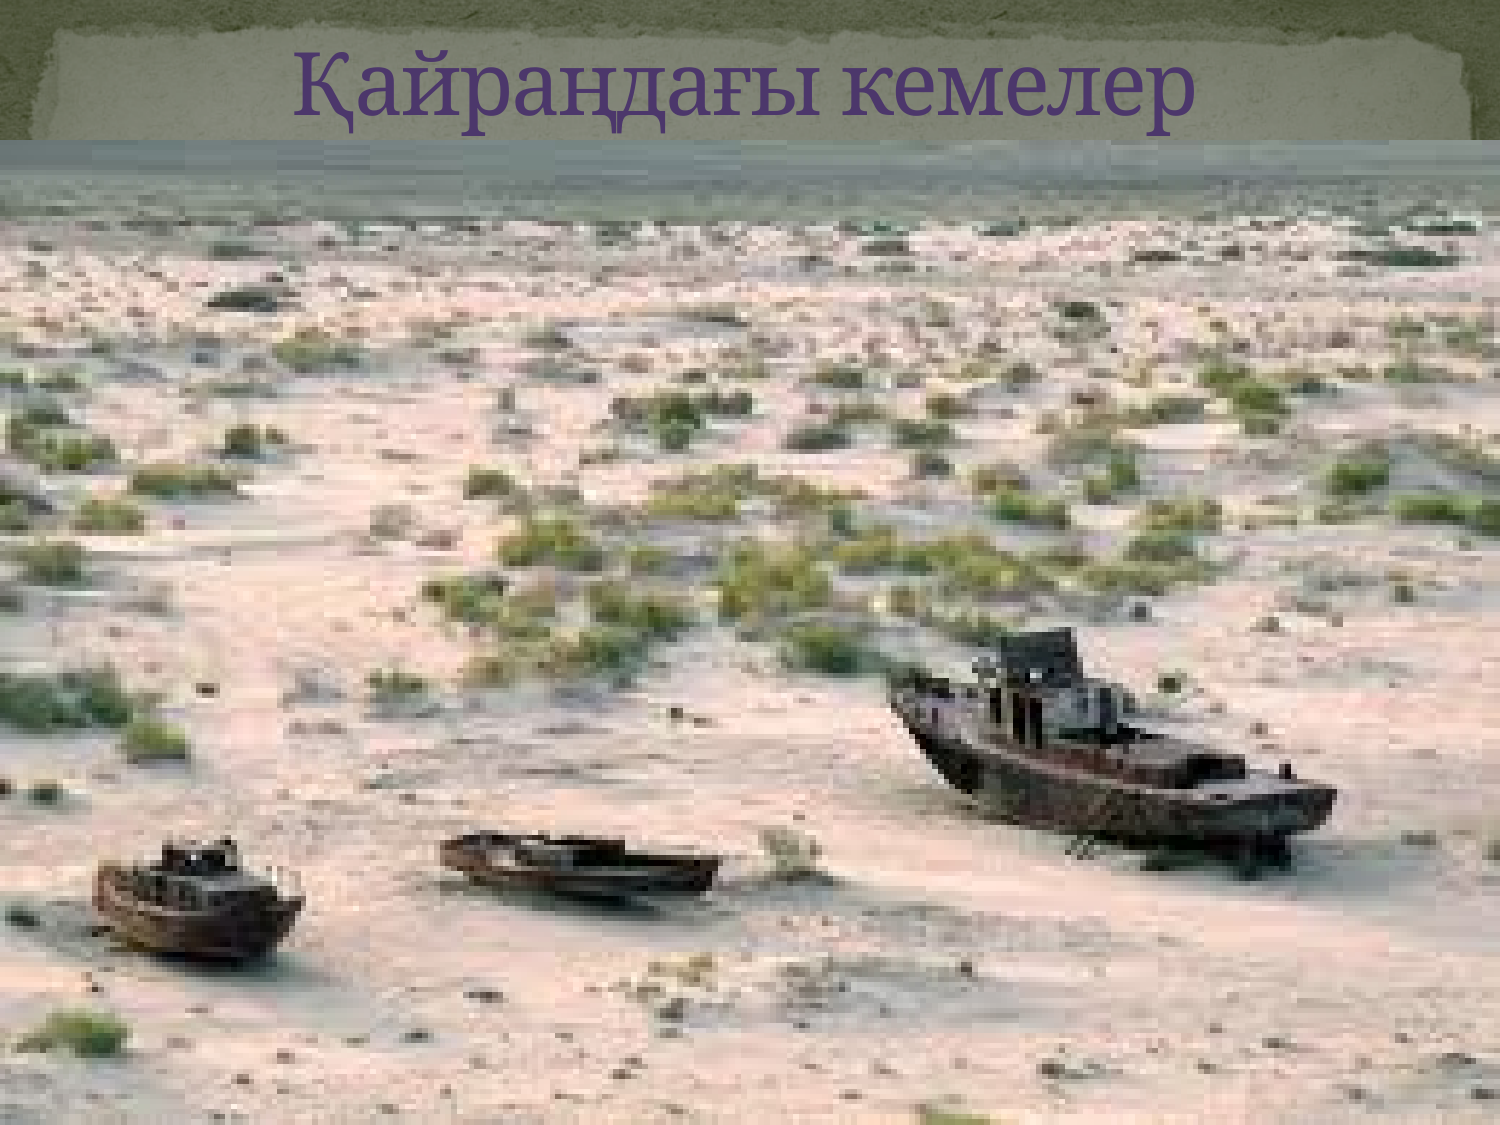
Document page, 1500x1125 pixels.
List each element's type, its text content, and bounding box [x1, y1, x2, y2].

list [3, 144, 1496, 1123]
title Қайраңдағы кемелер [70, 0, 1421, 129]
